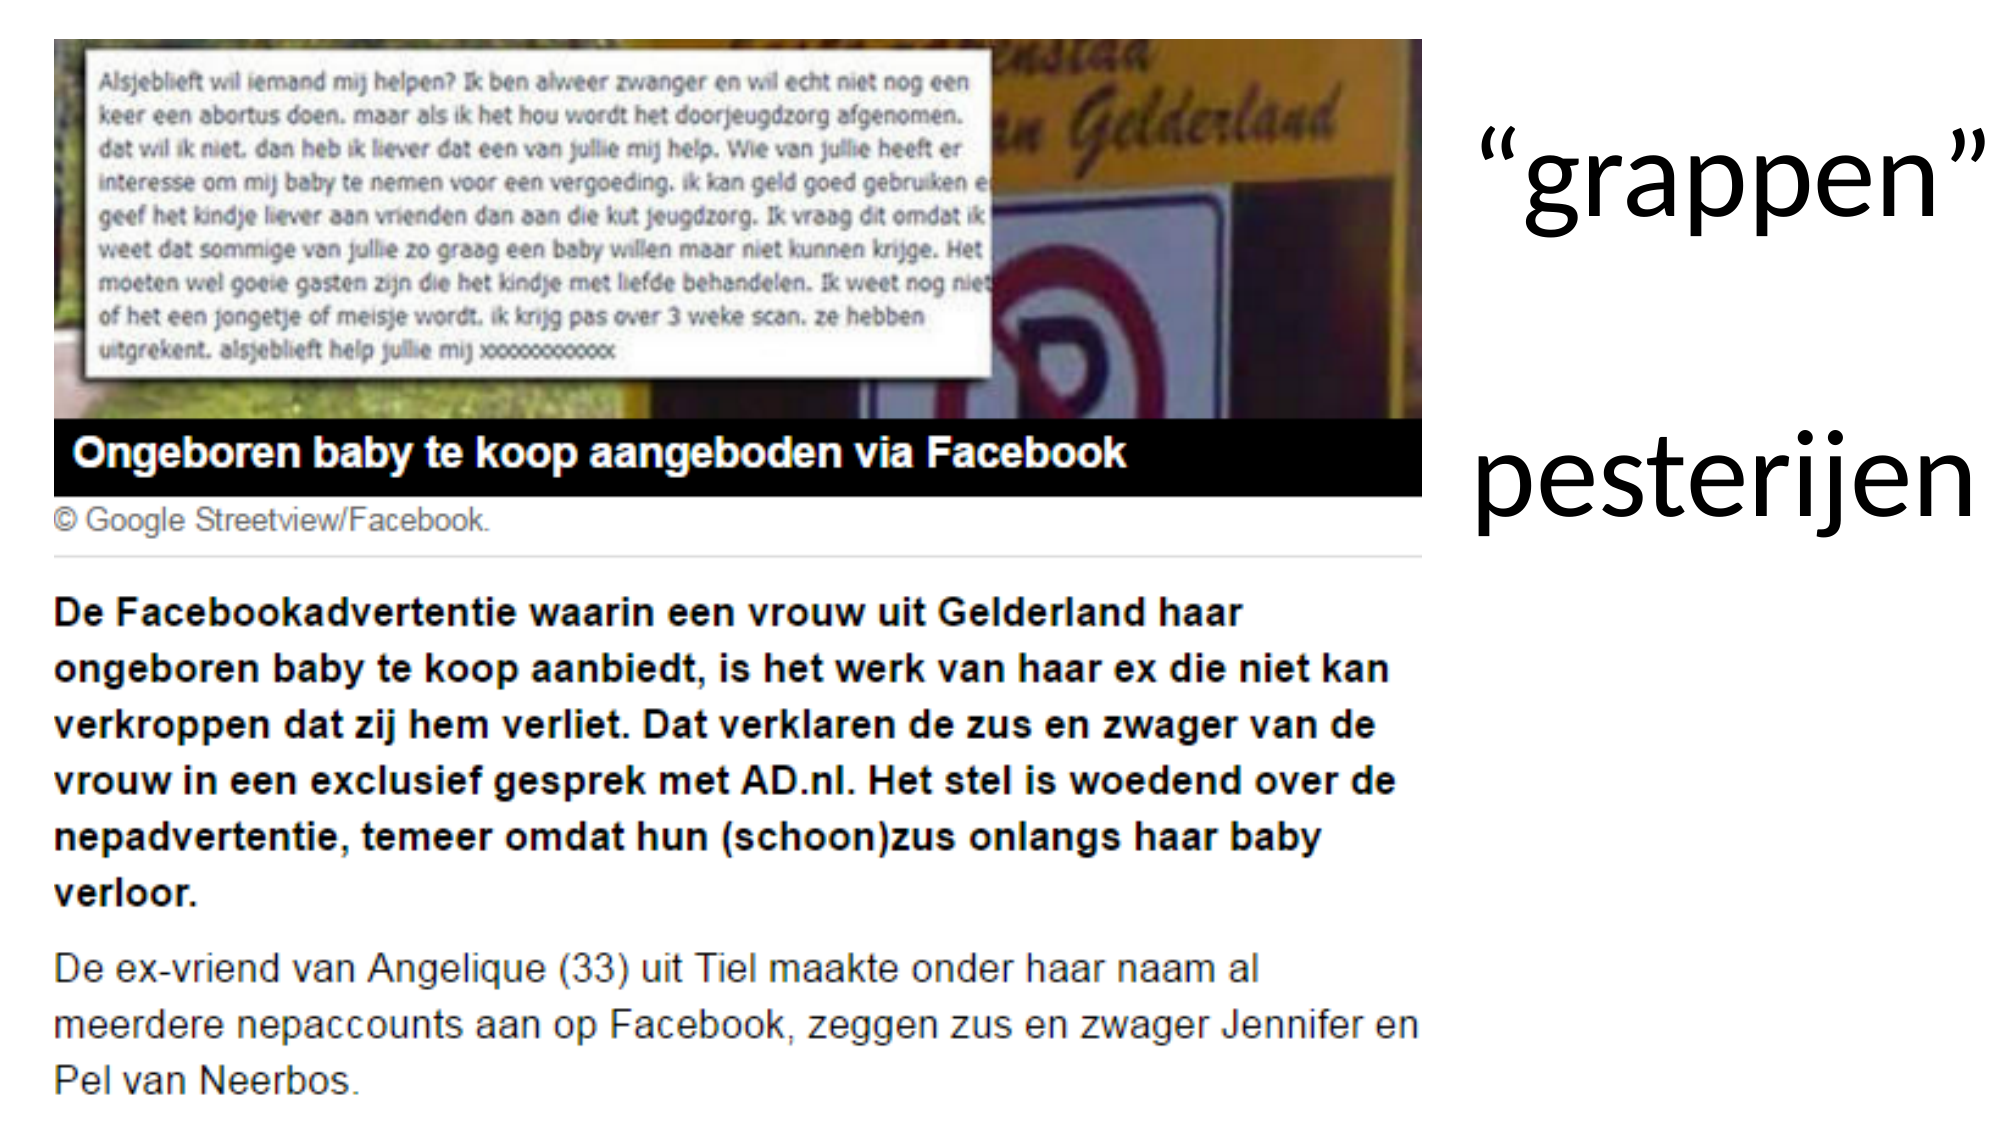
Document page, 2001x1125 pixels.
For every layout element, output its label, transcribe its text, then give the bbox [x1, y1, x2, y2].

text_box “grappen” pesterijen [1455, 84, 2000, 550]
picture [54, 39, 1422, 1112]
